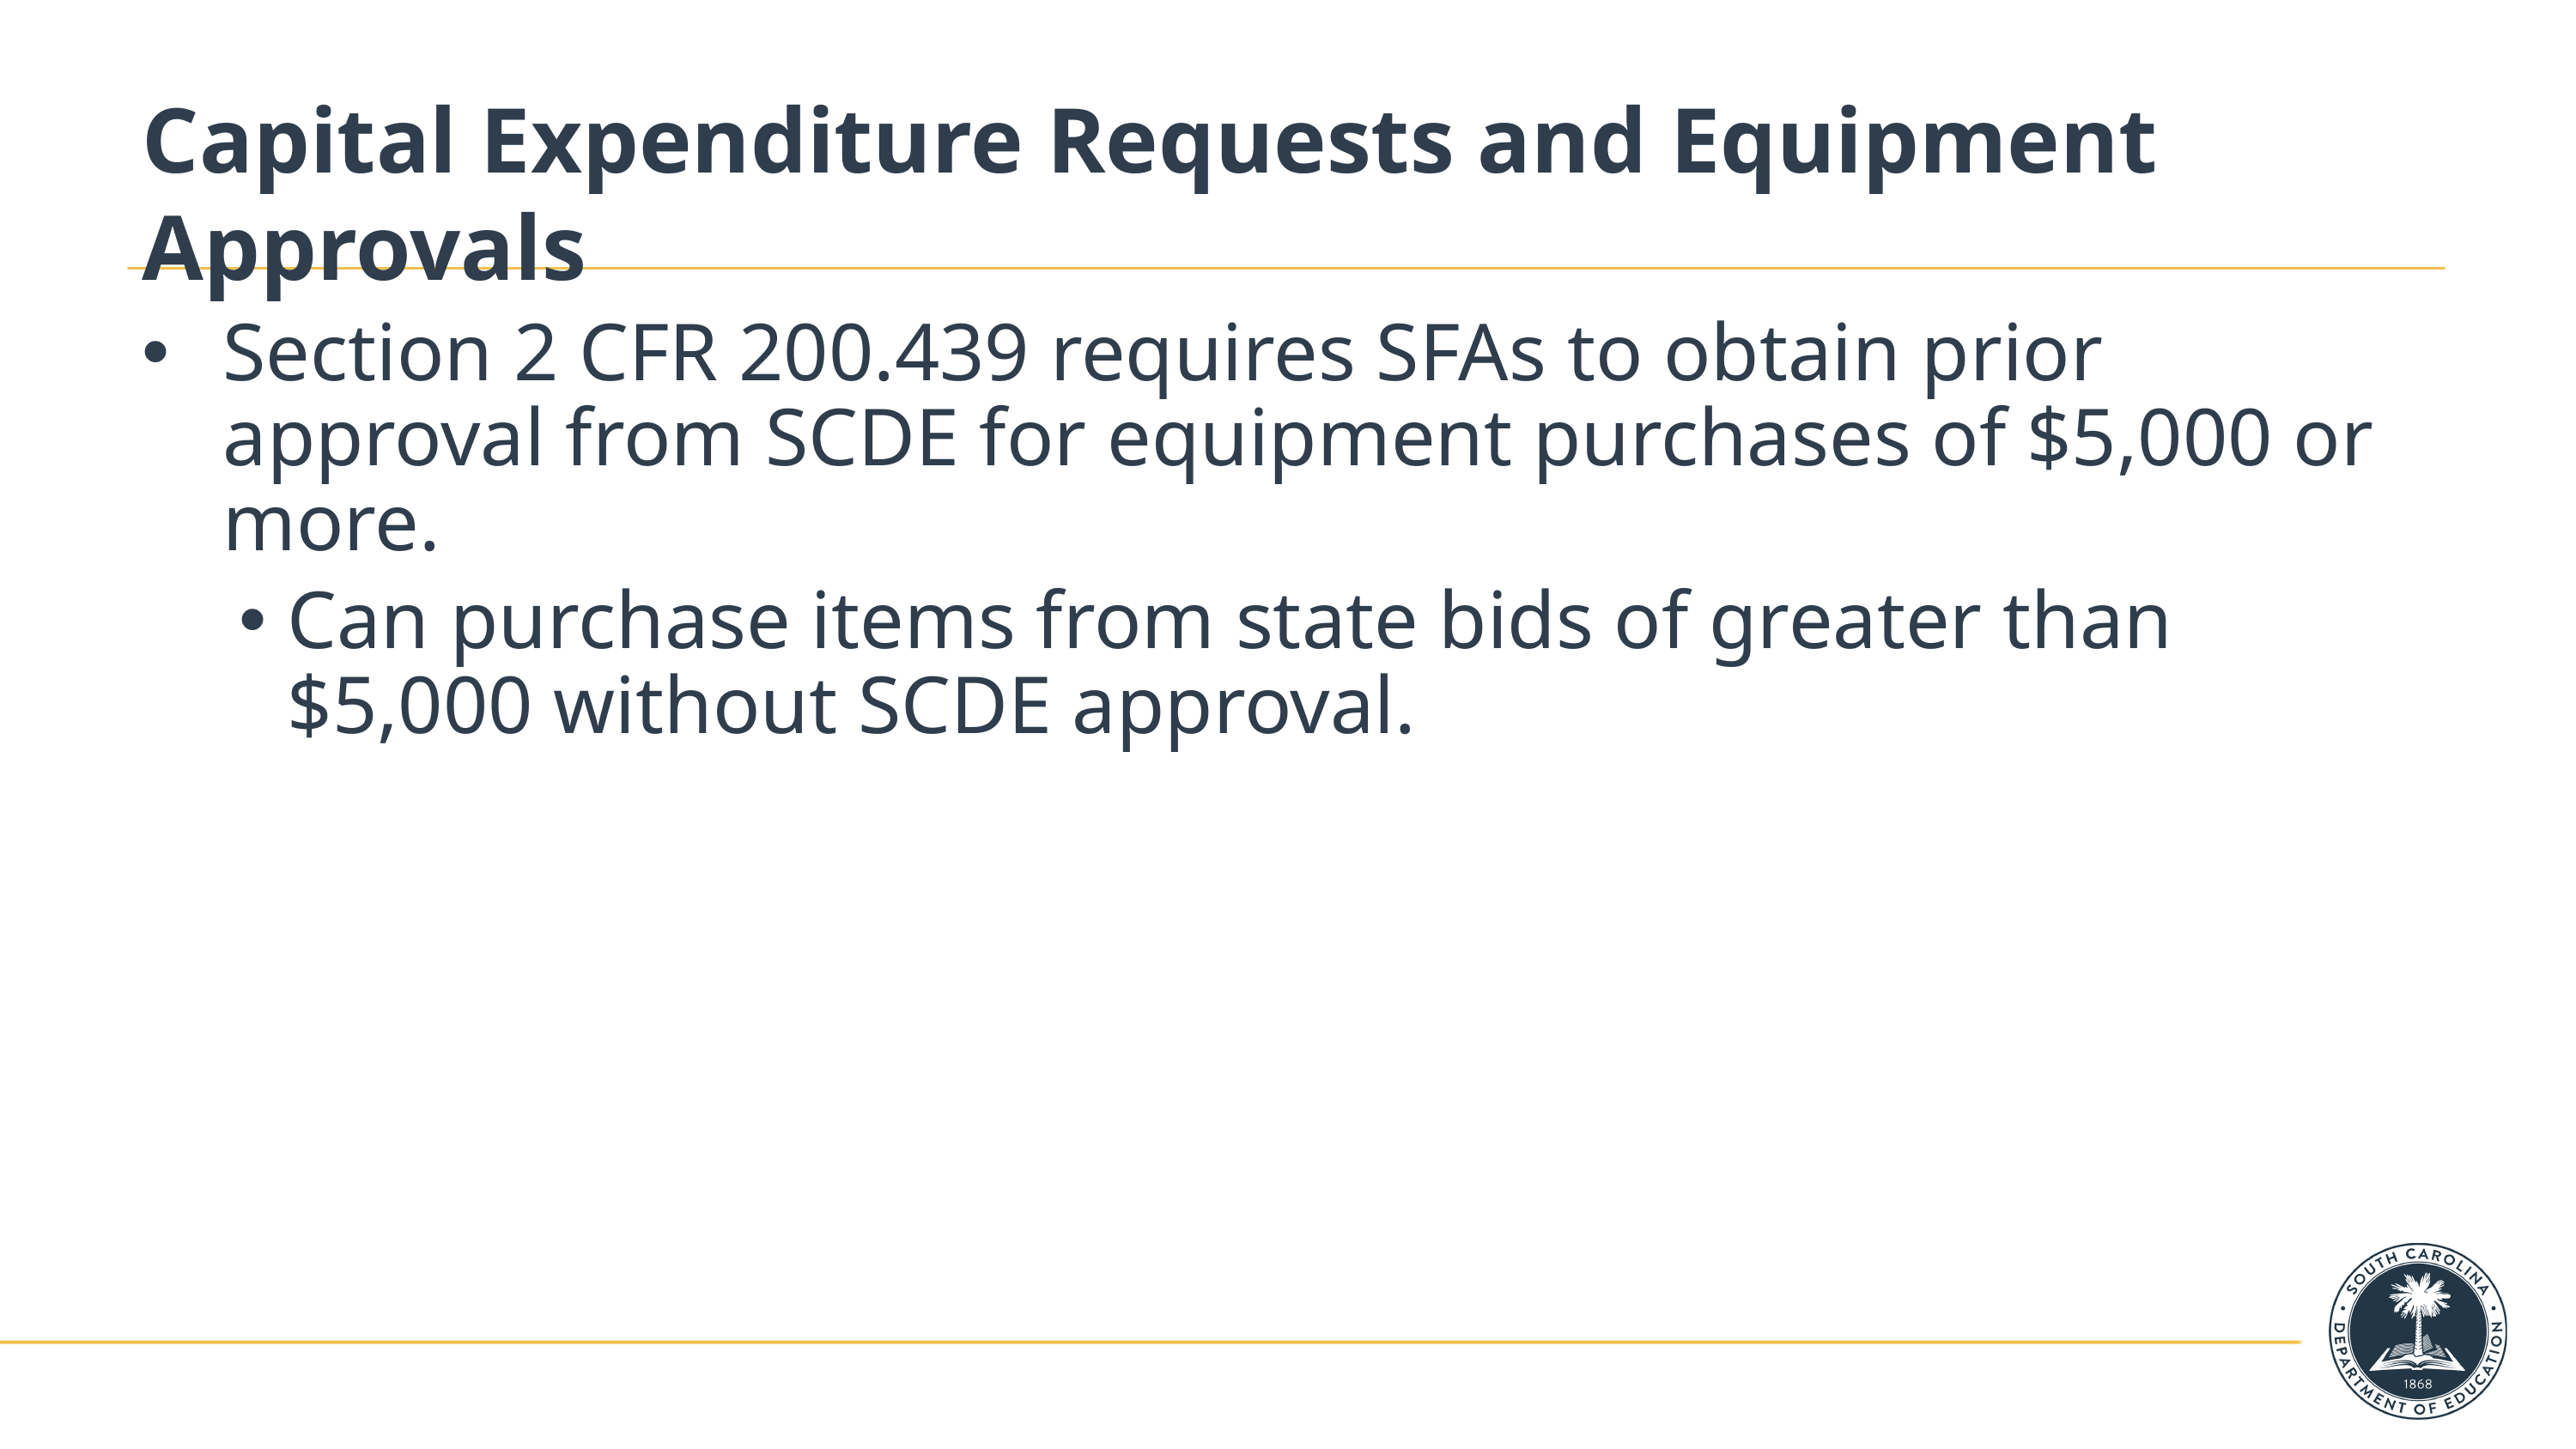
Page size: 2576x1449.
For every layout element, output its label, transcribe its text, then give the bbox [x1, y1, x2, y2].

title Capital Expenditure Requests and Equipment Approvals [129, 76, 2447, 232]
picture [2329, 1243, 2507, 1420]
list Section 2 CFR 200.439 requires SFAs to obtain prior approval from SCDE for equipment purchases of $5,000 or more. Can purchase items from state bids of greater than $5,000 without SCDE approval. [129, 306, 2447, 1149]
